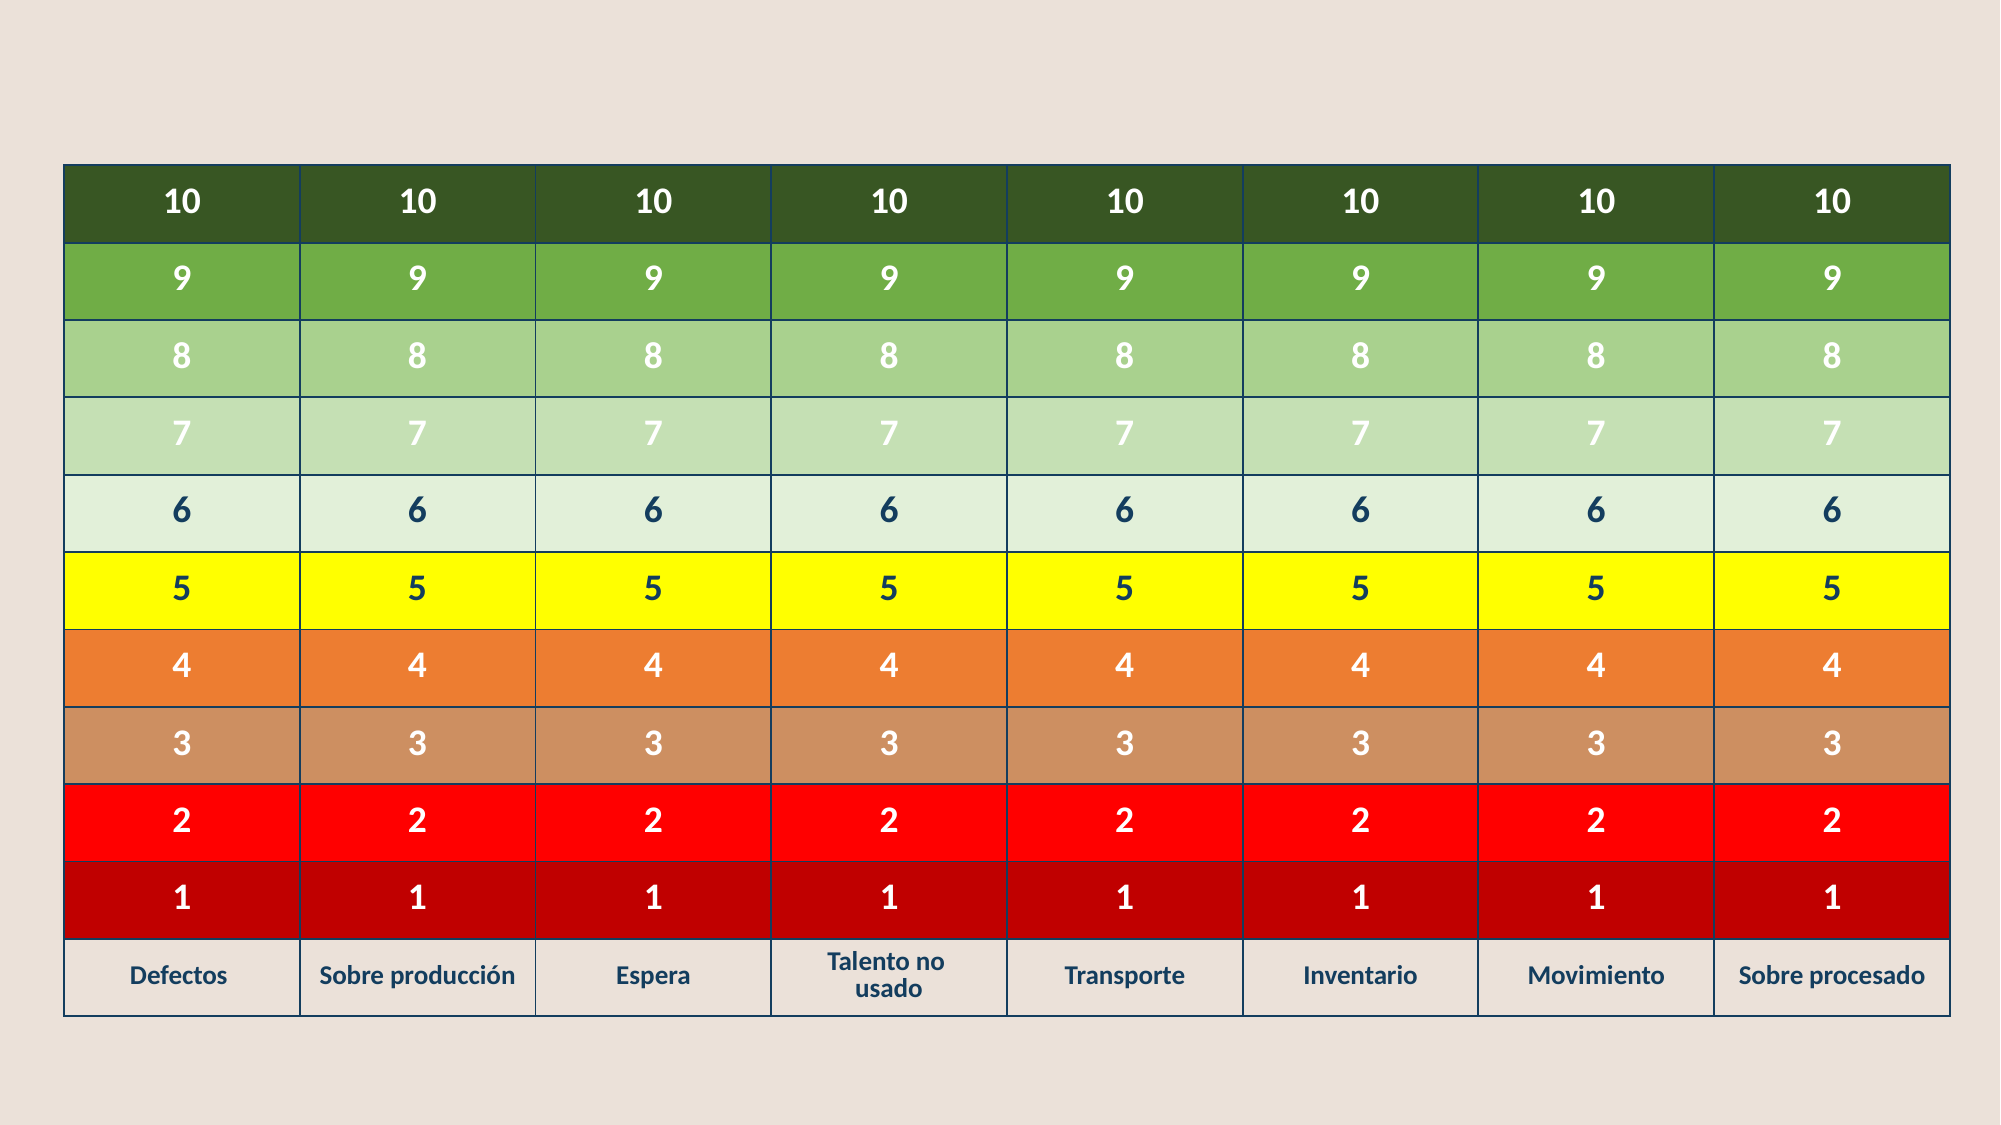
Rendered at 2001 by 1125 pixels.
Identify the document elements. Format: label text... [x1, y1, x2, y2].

table_cell 6 [536, 476, 770, 551]
table_cell 6 [65, 476, 299, 551]
table_cell 3 [1008, 708, 1242, 783]
table_cell 7 [1244, 398, 1477, 474]
table_cell 1 [65, 862, 299, 938]
table_cell 4 [1479, 630, 1713, 706]
table_cell 2 [1479, 785, 1713, 861]
table_cell Inventario [1244, 940, 1477, 1015]
table_header 10 [301, 166, 535, 242]
table_cell 2 [1244, 785, 1477, 861]
table_cell 8 [1715, 321, 1949, 396]
table_cell 8 [1479, 321, 1713, 396]
table_cell 1 [772, 862, 1006, 938]
table_cell 8 [772, 321, 1006, 396]
table_cell 3 [772, 708, 1006, 783]
table_cell 7 [1715, 398, 1949, 474]
table_cell 8 [65, 321, 299, 396]
table_cell 6 [1479, 476, 1713, 551]
table_cell 9 [536, 244, 770, 319]
table_cell 3 [301, 708, 535, 783]
table_cell 3 [1715, 708, 1949, 783]
table_header 10 [65, 166, 299, 242]
table_cell 3 [65, 708, 299, 783]
table_cell 9 [1008, 244, 1242, 319]
table_cell 2 [301, 785, 535, 861]
table_cell 9 [65, 244, 299, 319]
table_cell 1 [1008, 862, 1242, 938]
table_cell 4 [772, 630, 1006, 706]
table_cell 4 [1715, 630, 1949, 706]
table_cell 6 [1008, 476, 1242, 551]
table_cell 5 [1715, 553, 1949, 629]
table_cell 1 [1479, 862, 1713, 938]
table_cell 2 [772, 785, 1006, 861]
table_cell 6 [772, 476, 1006, 551]
table_cell 6 [301, 476, 535, 551]
table_cell 4 [536, 630, 770, 706]
table_cell 1 [301, 862, 535, 938]
table_cell 4 [301, 630, 535, 706]
table_cell 7 [772, 398, 1006, 474]
table_cell 7 [536, 398, 770, 474]
table_cell 6 [1715, 476, 1949, 551]
table_cell 7 [1008, 398, 1242, 474]
table_cell 9 [301, 244, 535, 319]
table_cell 1 [1244, 862, 1477, 938]
table_header 10 [536, 166, 770, 242]
table_header 10 [1244, 166, 1477, 242]
table_cell 8 [536, 321, 770, 396]
table_cell 8 [1008, 321, 1242, 396]
table_cell Talento no usado [772, 940, 1006, 1015]
table_cell 5 [65, 553, 299, 629]
table_cell 9 [1715, 244, 1949, 319]
table_cell 1 [536, 862, 770, 938]
table_cell 5 [1008, 553, 1242, 629]
table_cell 9 [772, 244, 1006, 319]
table_cell 7 [1479, 398, 1713, 474]
table_cell 2 [536, 785, 770, 861]
table_cell 5 [536, 553, 770, 629]
table_cell 1 [1715, 862, 1949, 938]
table_cell 7 [65, 398, 299, 474]
table_cell 3 [536, 708, 770, 783]
table_cell 5 [1244, 553, 1477, 629]
table_cell 9 [1244, 244, 1477, 319]
table_cell 7 [301, 398, 535, 474]
table_cell 2 [1715, 785, 1949, 861]
table_cell Movimiento [1479, 940, 1713, 1015]
table_cell 5 [772, 553, 1006, 629]
table_cell Espera [536, 940, 770, 1015]
table_header 10 [1715, 166, 1949, 242]
table_cell 9 [1479, 244, 1713, 319]
table_cell 4 [1244, 630, 1477, 706]
table_cell 5 [1479, 553, 1713, 629]
table_header 10 [772, 166, 1006, 242]
table_cell 3 [1244, 708, 1477, 783]
table_cell 5 [301, 553, 535, 629]
table_cell Sobre procesado [1715, 940, 1949, 1015]
table_cell 8 [1244, 321, 1477, 396]
table_cell 3 [1479, 708, 1713, 783]
table_cell 8 [301, 321, 535, 396]
table_cell Defectos [65, 940, 299, 1015]
table_header 10 [1008, 166, 1242, 242]
table_cell Sobre producción [301, 940, 535, 1015]
table_cell 6 [1244, 476, 1477, 551]
table_cell 2 [1008, 785, 1242, 861]
table_cell Transporte [1008, 940, 1242, 1015]
table_cell 4 [65, 630, 299, 706]
table_header 10 [1479, 166, 1713, 242]
table_cell 2 [65, 785, 299, 861]
table_cell 4 [1008, 630, 1242, 706]
